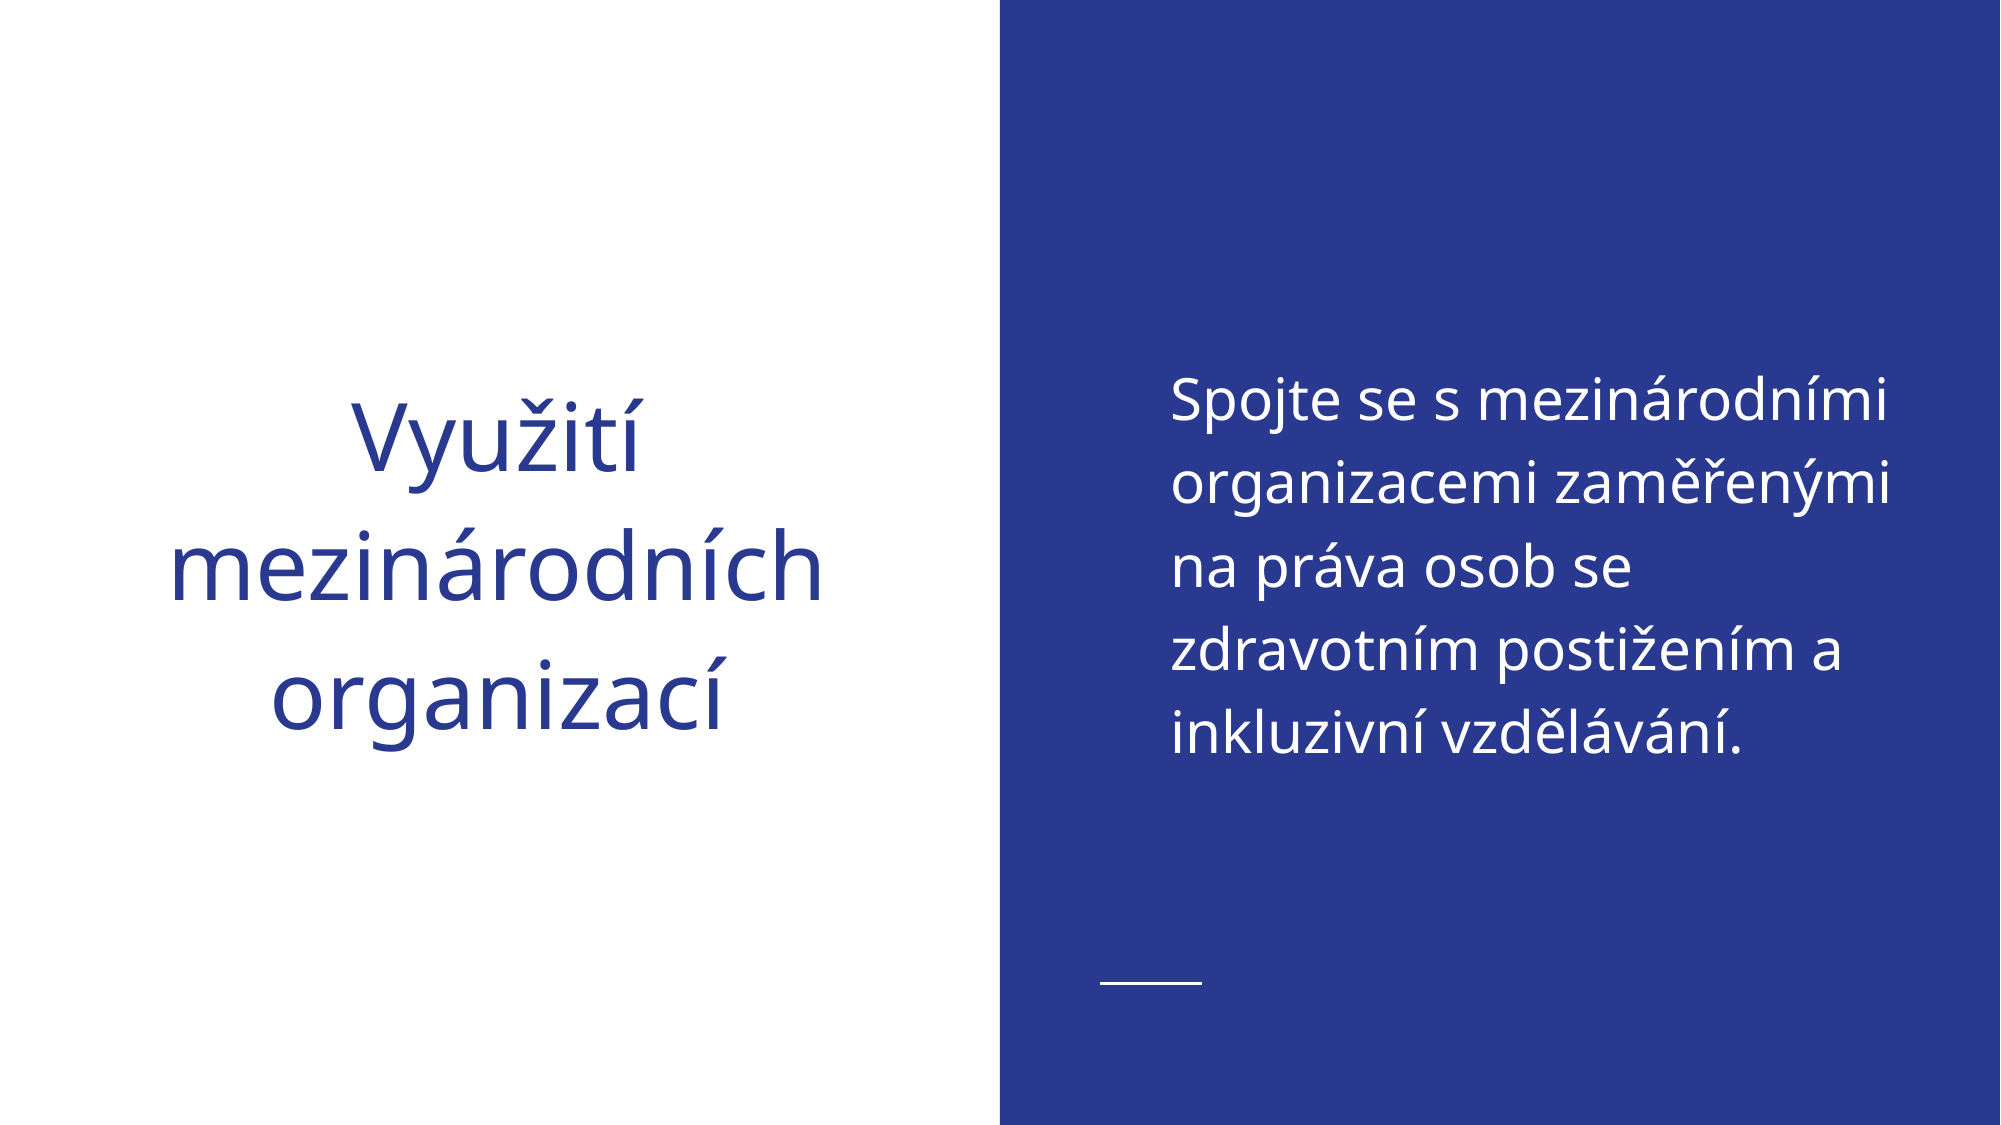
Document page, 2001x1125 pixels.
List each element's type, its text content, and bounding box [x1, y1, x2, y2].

list Spojte se s mezinárodními organizacemi zaměřenými na práva osob se zdravotním postižením a inkluzivní vzdělávání. [1080, 158, 1920, 967]
title Využití mezinárodních organizací [54, 360, 940, 765]
